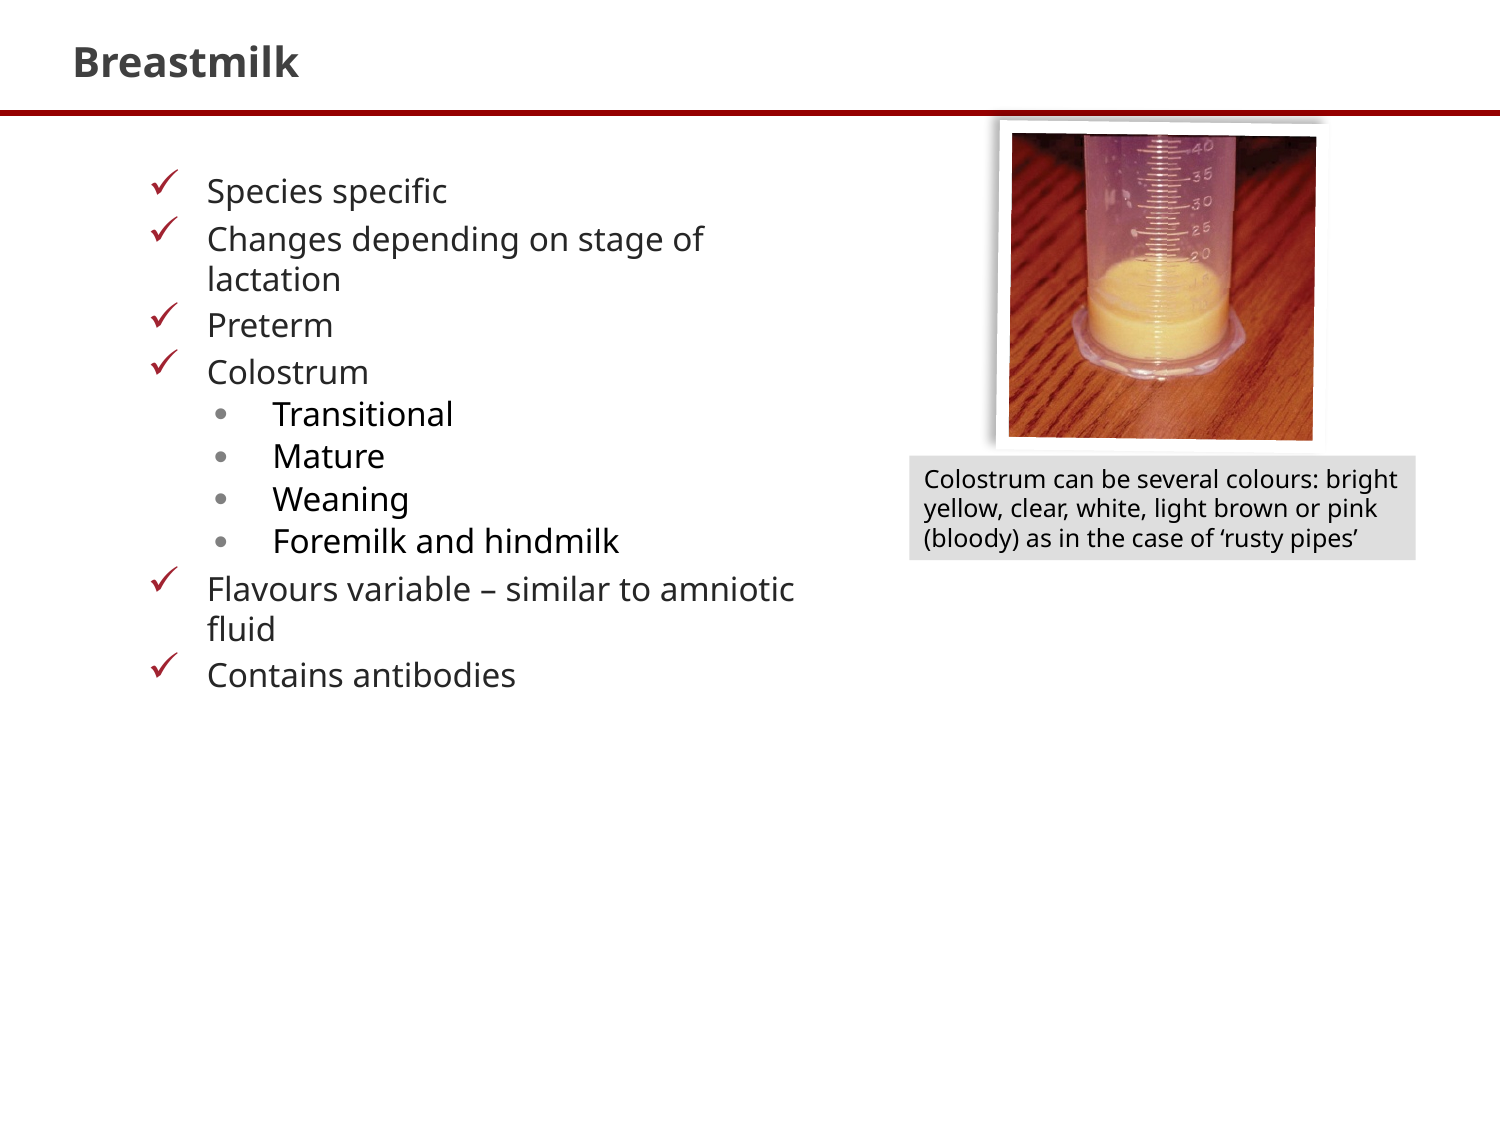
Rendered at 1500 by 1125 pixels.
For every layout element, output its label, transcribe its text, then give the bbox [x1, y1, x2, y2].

title Breastmilk [57, 23, 1408, 99]
list Species specific Changes depending on stage of lactation Preterm Colostrum Transitional Mature Weaning Foremilk and hindmilk Flavours variable – similar to amniotic fluid Contains antibodies [132, 167, 824, 1041]
picture [1009, 133, 1316, 440]
text_box Colostrum can be several colours: bright yellow, clear, white, light brown or pink (bloody) as in the case of ‘rusty pipes’ [909, 455, 1416, 561]
